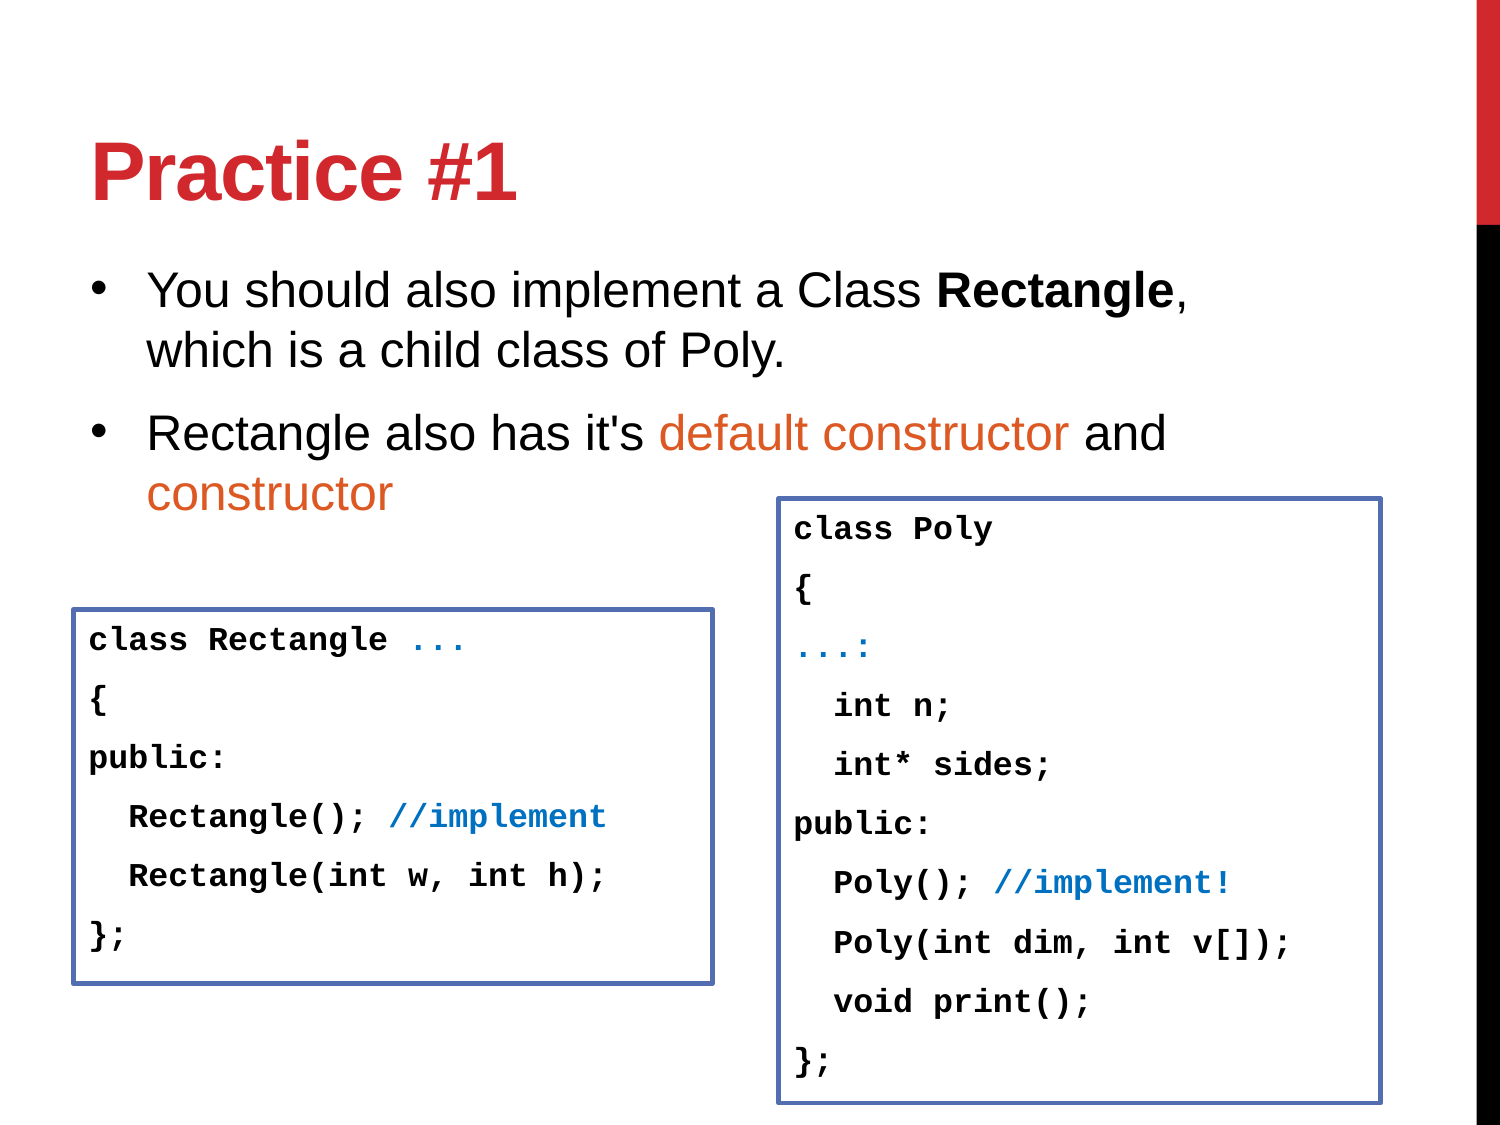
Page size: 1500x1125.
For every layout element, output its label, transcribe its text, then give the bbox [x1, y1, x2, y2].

title Practice #1 [75, 0, 1350, 225]
text_box class Poly { ...: int n; int* sides; public: Poly(); //implement! Poly(int dim, int v[]); void print(); }; [776, 496, 1383, 1105]
list You should also implement a Class Rectangle, which is a child class of Poly. Rectangle also has it's default constructor and constructor [75, 250, 1325, 968]
text_box class Rectangle ... { public: Rectangle(); //implement Rectangle(int w, int h); }; [71, 607, 715, 986]
